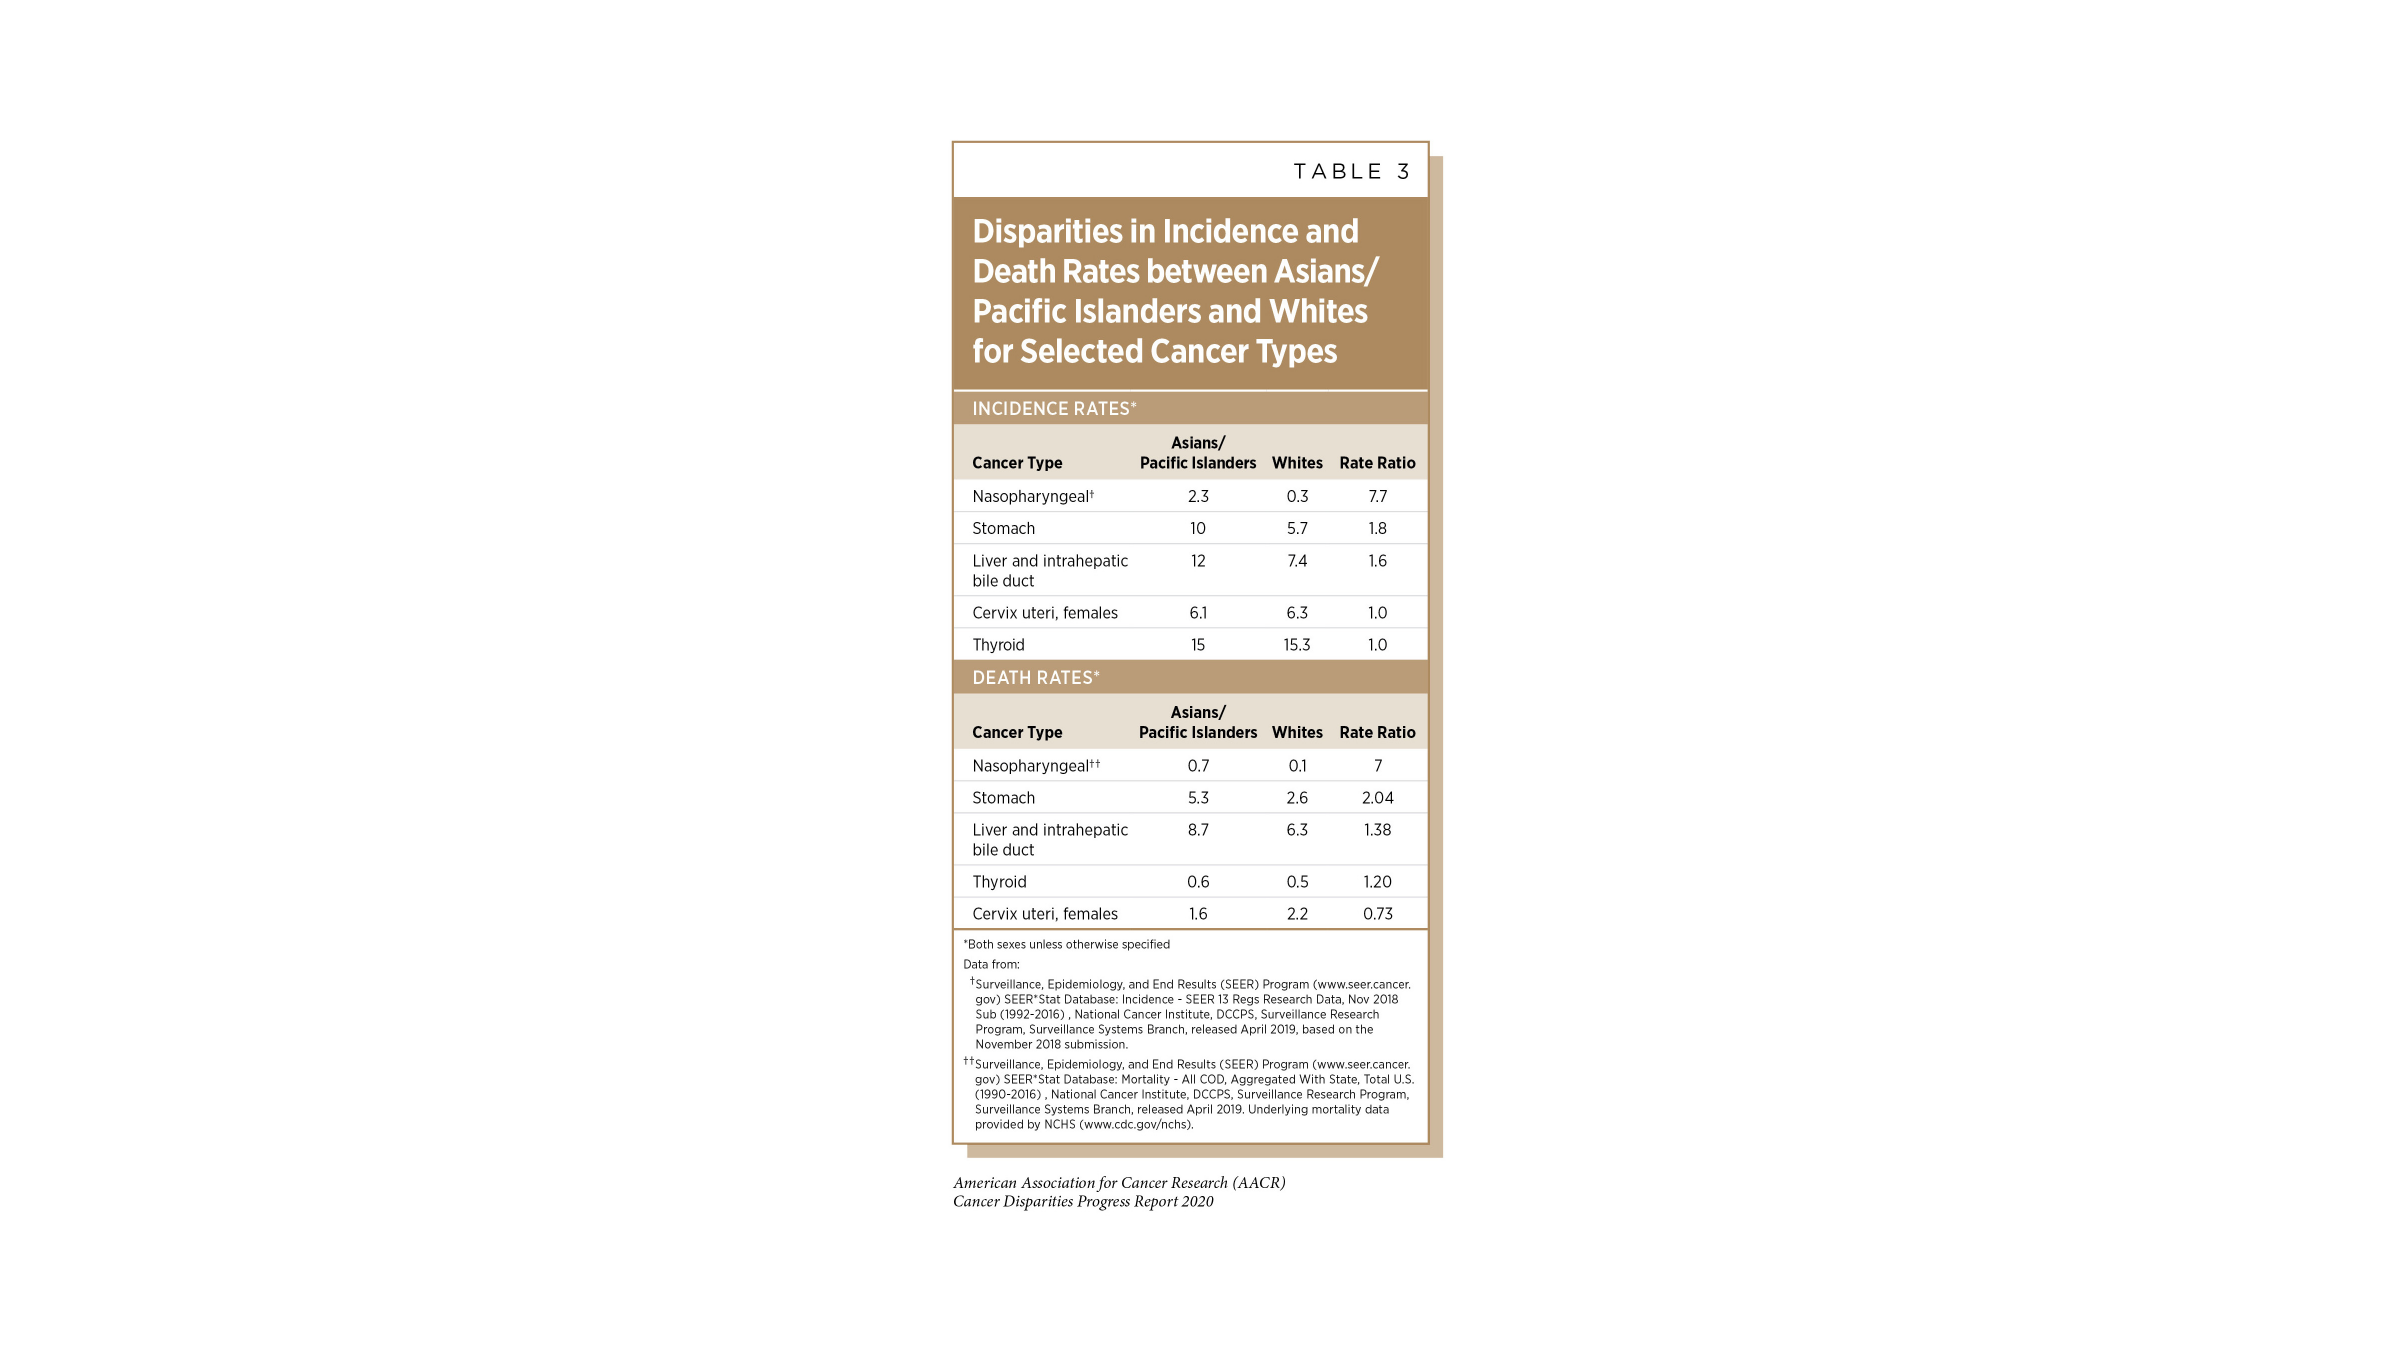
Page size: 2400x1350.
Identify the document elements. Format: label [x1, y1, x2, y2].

picture [945, 131, 1455, 1219]
